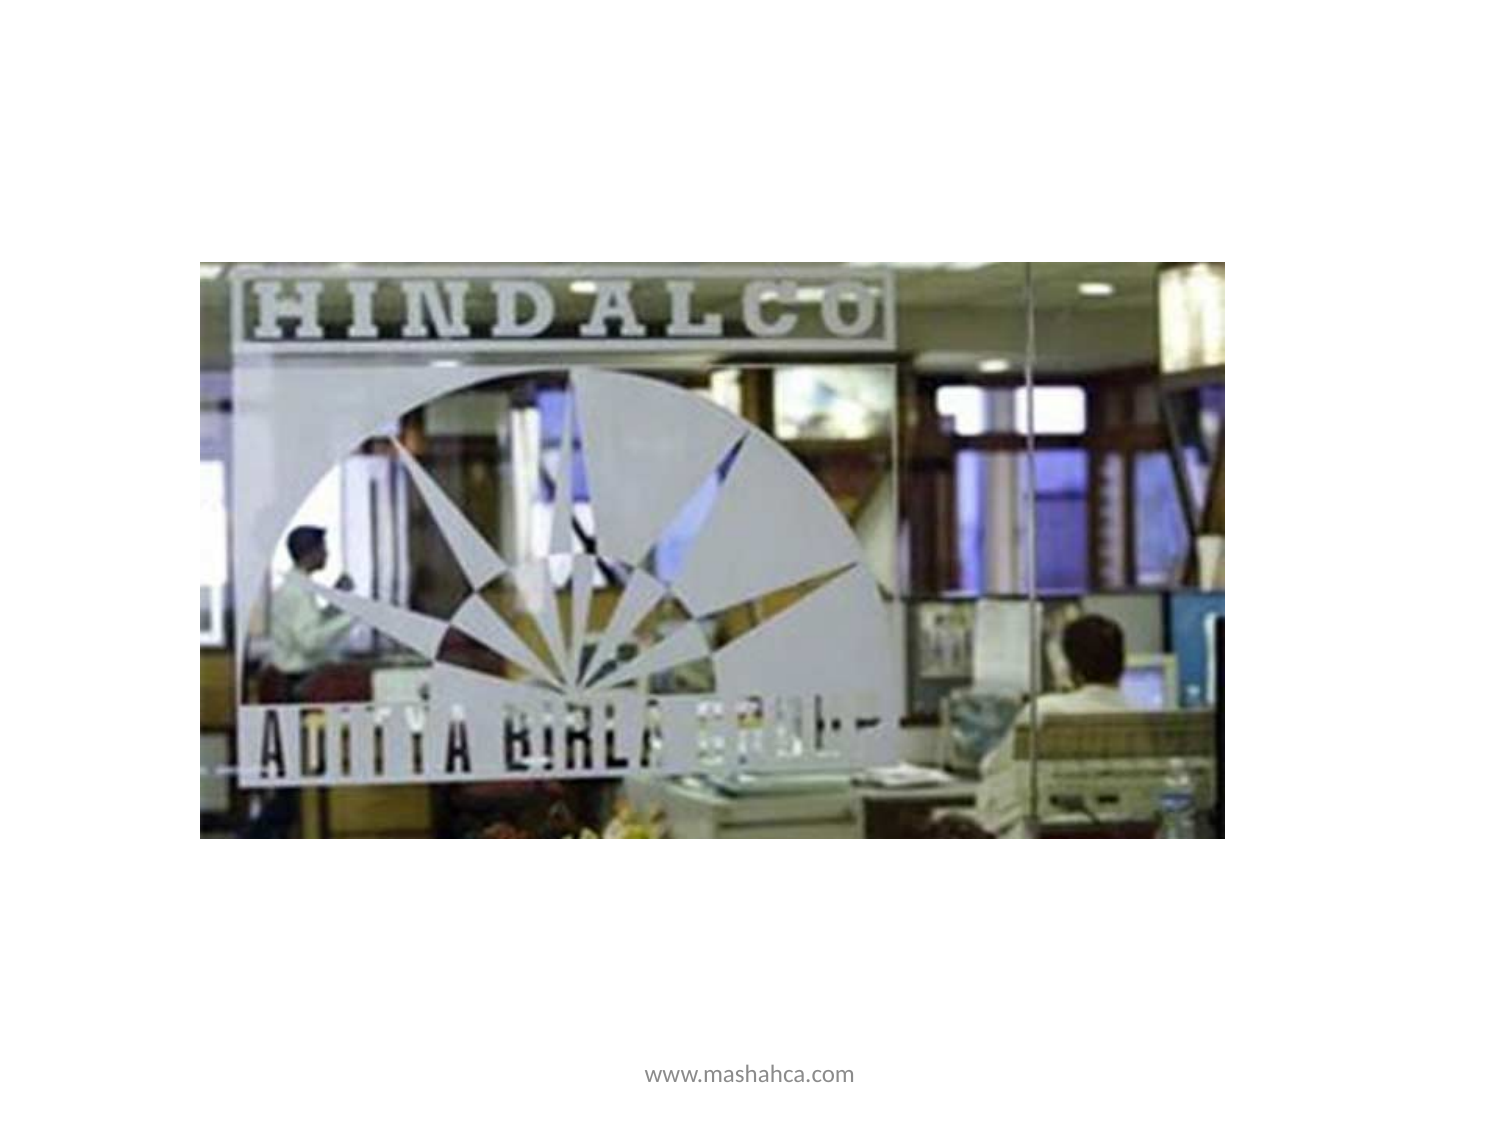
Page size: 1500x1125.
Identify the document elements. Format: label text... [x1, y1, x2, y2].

picture [199, 262, 1226, 840]
footer www.mashahca.com [512, 1042, 988, 1103]
